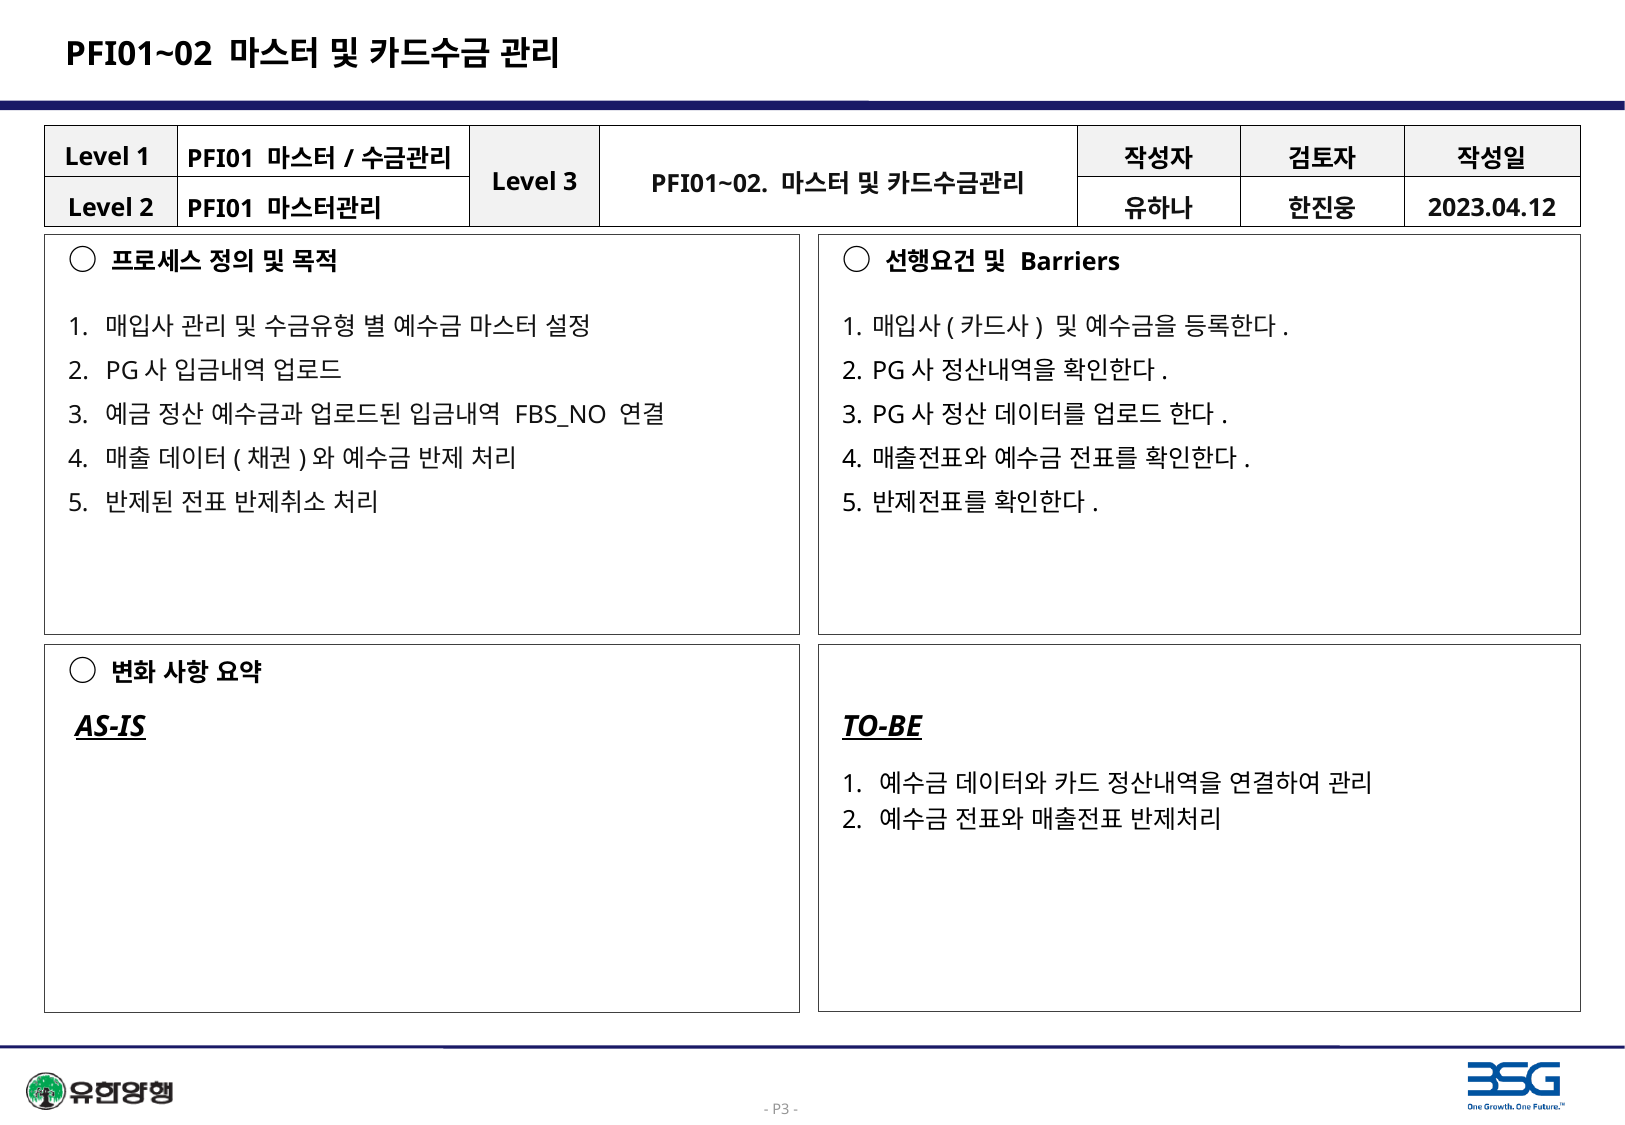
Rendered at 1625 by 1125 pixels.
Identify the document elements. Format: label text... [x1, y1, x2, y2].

picture [1466, 1062, 1565, 1110]
table_cell Level 2 [45, 177, 177, 226]
table_cell PFI01 마스터관리 [178, 177, 469, 226]
text_box ○ 프로세스 정의 및 목적 매입사 관리 및 수금유형 별 예수금 마스터 설정 PG사 입금내역 업로드 예금 정산 예수금과 업로드된 입금내역 FBS_NO 연결 매출 데이터(채권)와 예수금 반제 처리 반제된 전표 반제취소 처리 [44, 234, 800, 635]
picture [20, 1068, 178, 1112]
table_cell 2023.04.12 [1405, 177, 1580, 226]
table_header PFI01 마스터/수금관리 [178, 126, 469, 176]
table_cell 유하나 [1078, 177, 1240, 226]
table_header 작성자 [1078, 126, 1240, 176]
table_header PFI01~02. 마스터 및 카드수금관리 [600, 126, 1077, 226]
text_box ○ 변화 사항 요약 AS-IS [44, 644, 800, 1013]
table_cell 한진웅 [1241, 177, 1404, 226]
table_header Level 3 [470, 126, 599, 226]
table_header Level 1 [45, 126, 177, 176]
table_header 검토자 [1241, 126, 1404, 176]
text_box TO-BE 예수금 데이터와 카드 정산내역을 연결하여 관리 예수금 전표와 매출전표 반제처리 [818, 644, 1581, 1012]
title PFI01~02 마스터 및 카드수금 관리 [50, 23, 1118, 80]
text_box ○ 선행요건 및 Barriers 매입사(카드사) 및 예수금을 등록한다. PG사 정산내역을 확인한다. PG사 정산 데이터를 업로드 한다. 매출전표와 예수금 전표를 확인한다. 반제전표를 확인한다. [818, 234, 1581, 635]
table_header 작성일 [1405, 126, 1580, 176]
